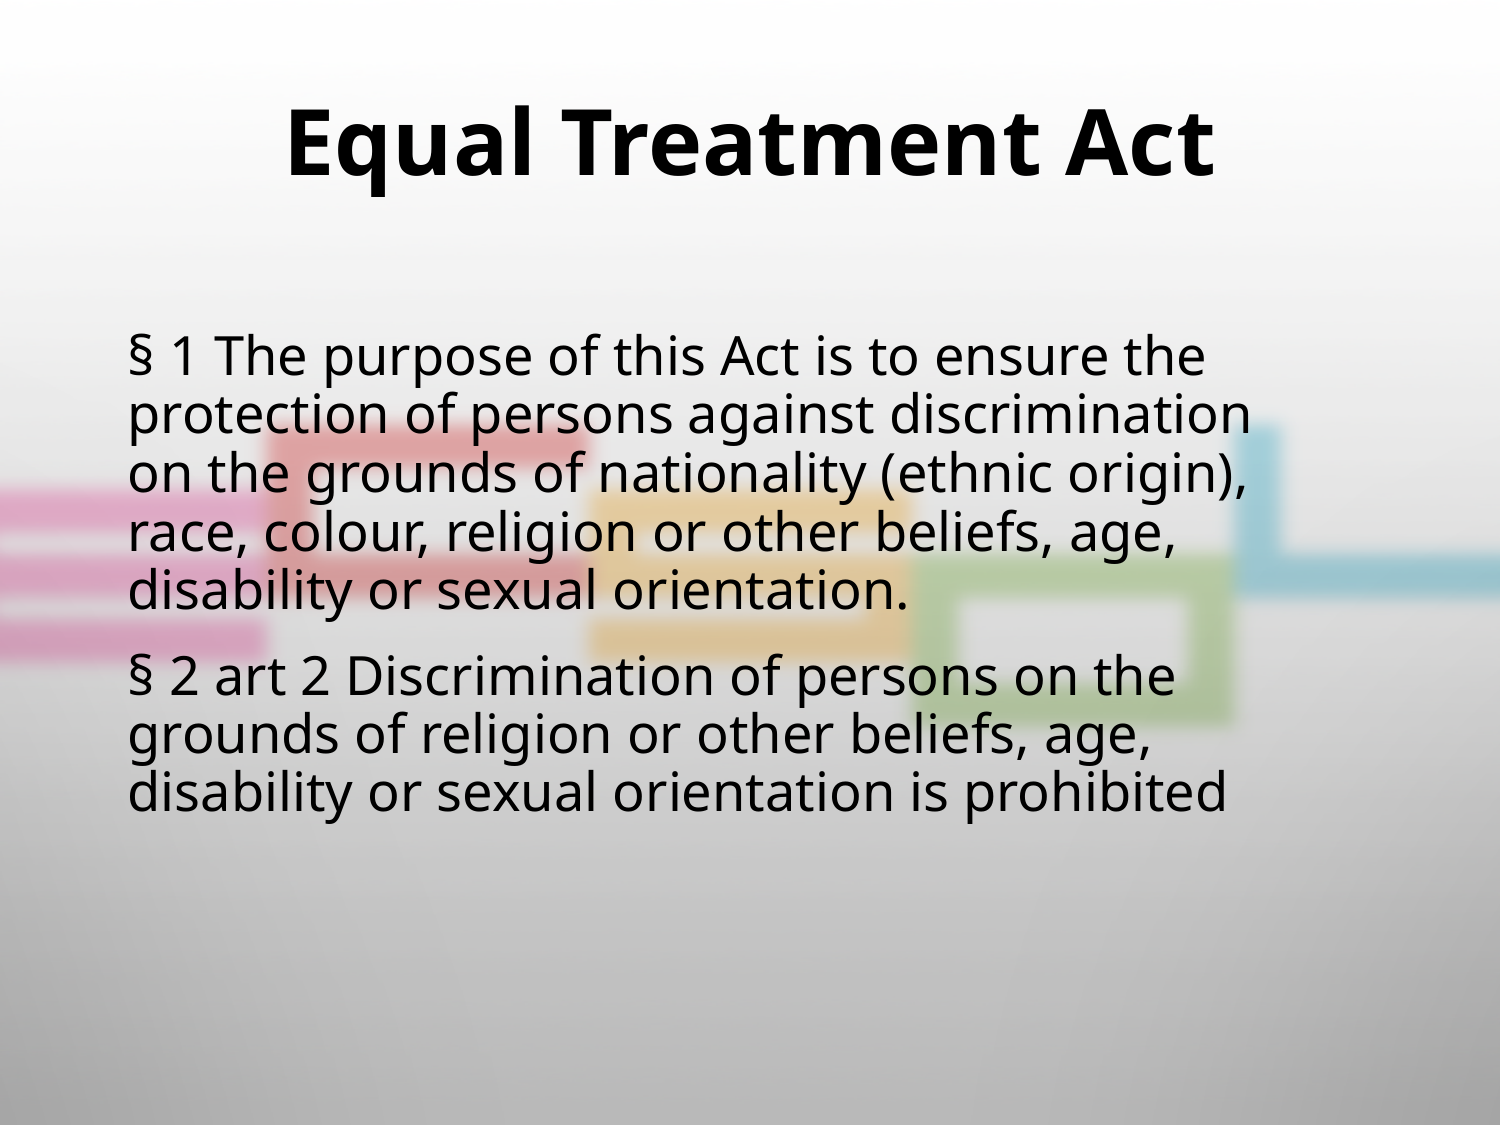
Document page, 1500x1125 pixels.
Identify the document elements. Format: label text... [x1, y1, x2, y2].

text_box § 1 The purpose of this Act is to ensure the protection of persons against discrimination on the grounds of nationality (ethnic origin), race, colour, religion or other beliefs, age, disability or sexual orientation. § 2 art 2 Discrimination of persons on the grounds of religion or other beliefs, age, disability or sexual orientation is prohibited [112, 233, 1329, 831]
text_box Equal Treatment Act [74, 45, 1425, 233]
picture [0, 0, 1500, 1125]
